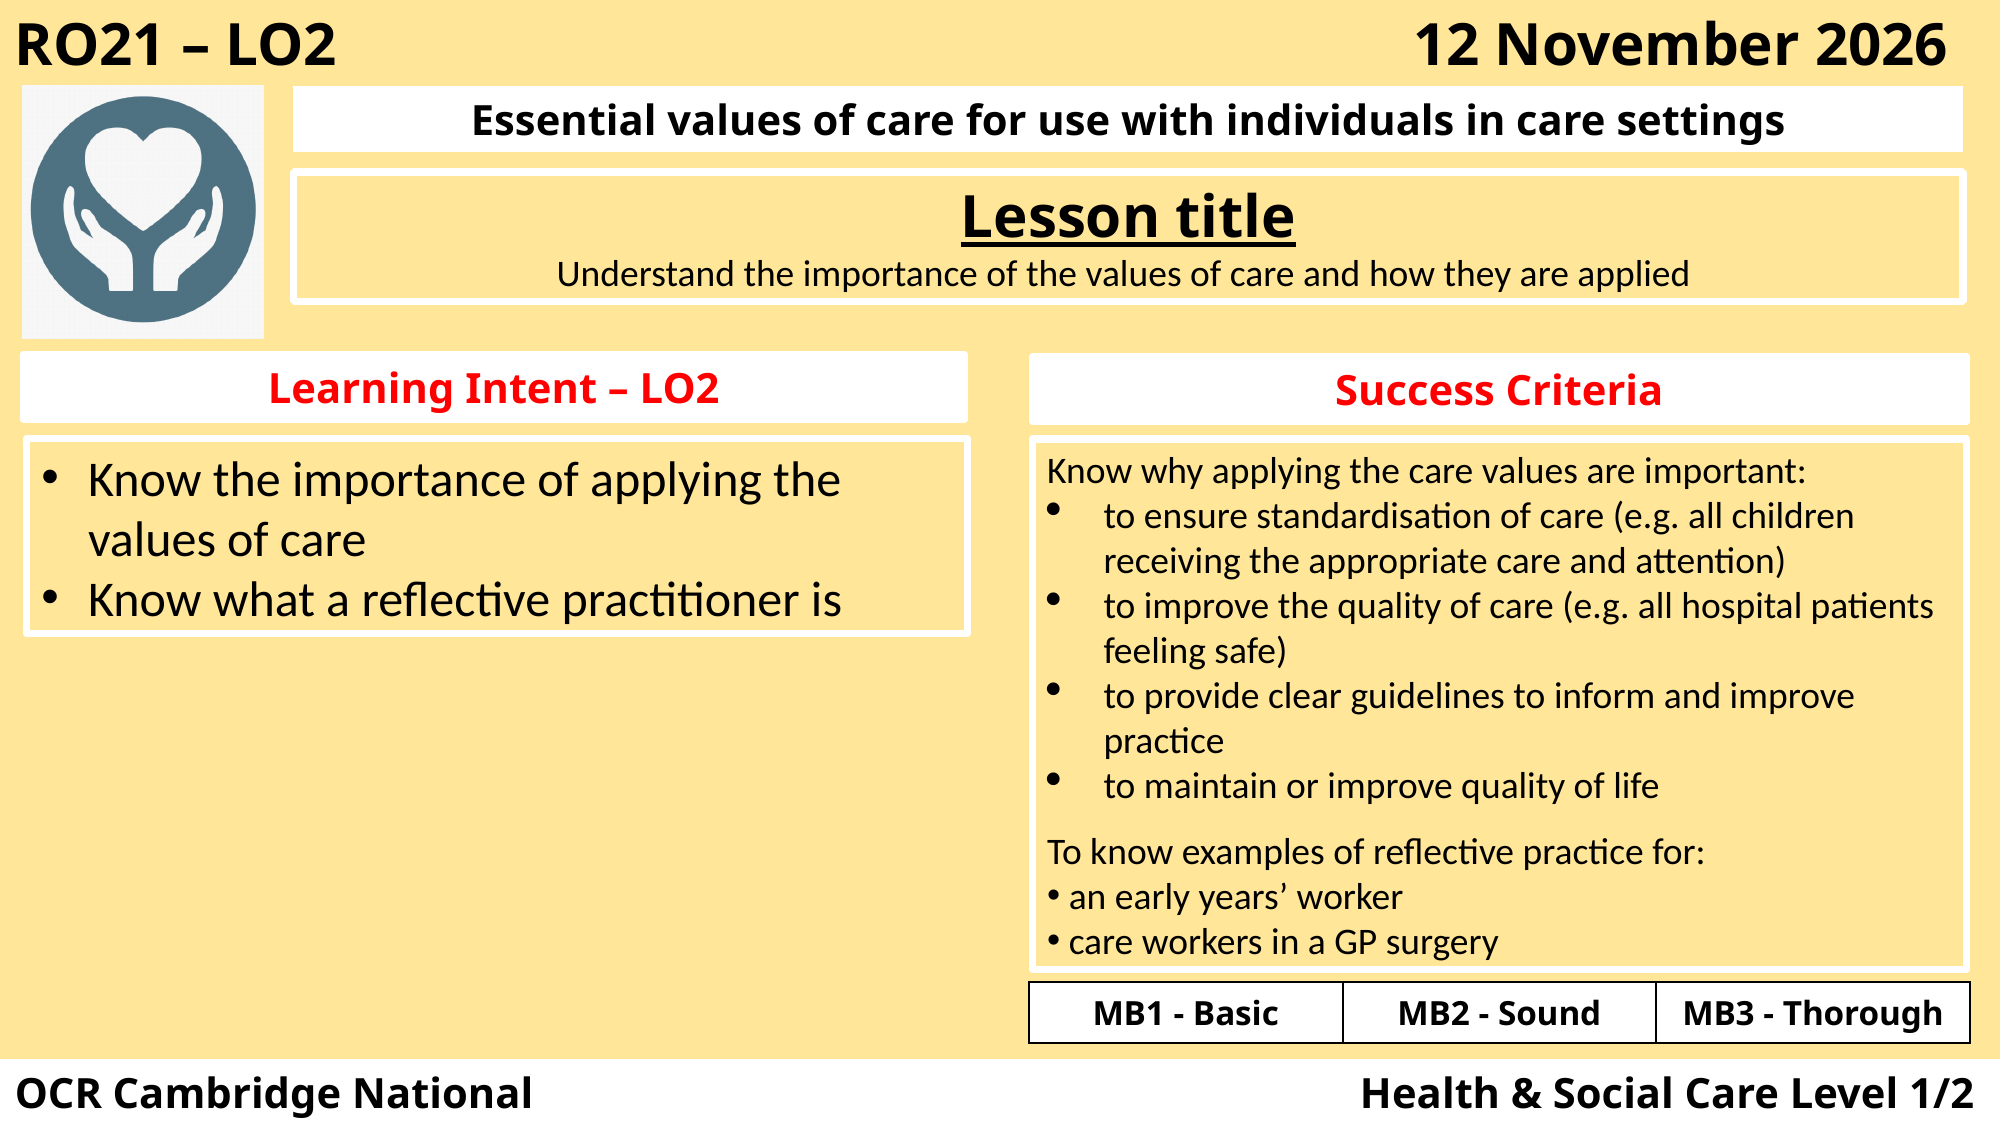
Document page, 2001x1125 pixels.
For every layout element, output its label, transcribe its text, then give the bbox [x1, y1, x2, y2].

text_box Essential values of care for use with individuals in care settings [293, 86, 1963, 152]
text_box Know why applying the care values are important: to ensure standardisation of care (e.g. all children receiving the appropriate care and attention) to improve the quality of care (e.g. all hospital patients feeling safe) to provide clear guidelines to inform and improve practice to maintain or improve quality of life To know examples of reflective practice for: an early years’ worker care workers in a GP surgery [1032, 438, 1967, 970]
text_box OCR Cambridge National [0, 1059, 873, 1125]
text_box Lesson title Understand the importance of the values of care and how they are applied [293, 172, 1963, 302]
table_header MB2 - Sound [1344, 983, 1655, 1042]
text_box Success Criteria [1032, 356, 1967, 422]
table_header MB1 - Basic [1030, 983, 1342, 1042]
text_box RO21 – LO2 [0, 0, 398, 85]
text_box Learning Intent – LO2 [23, 354, 965, 420]
text_box Know the importance of applying the values of care Know what a reflective practitioner is [26, 438, 968, 634]
table_header MB3 - Thorough [1657, 983, 1969, 1042]
text_box Health & Social Care Level 1/2 [873, 1059, 2000, 1125]
text_box 28 September 2020 [1205, 0, 1964, 94]
picture [22, 85, 264, 339]
